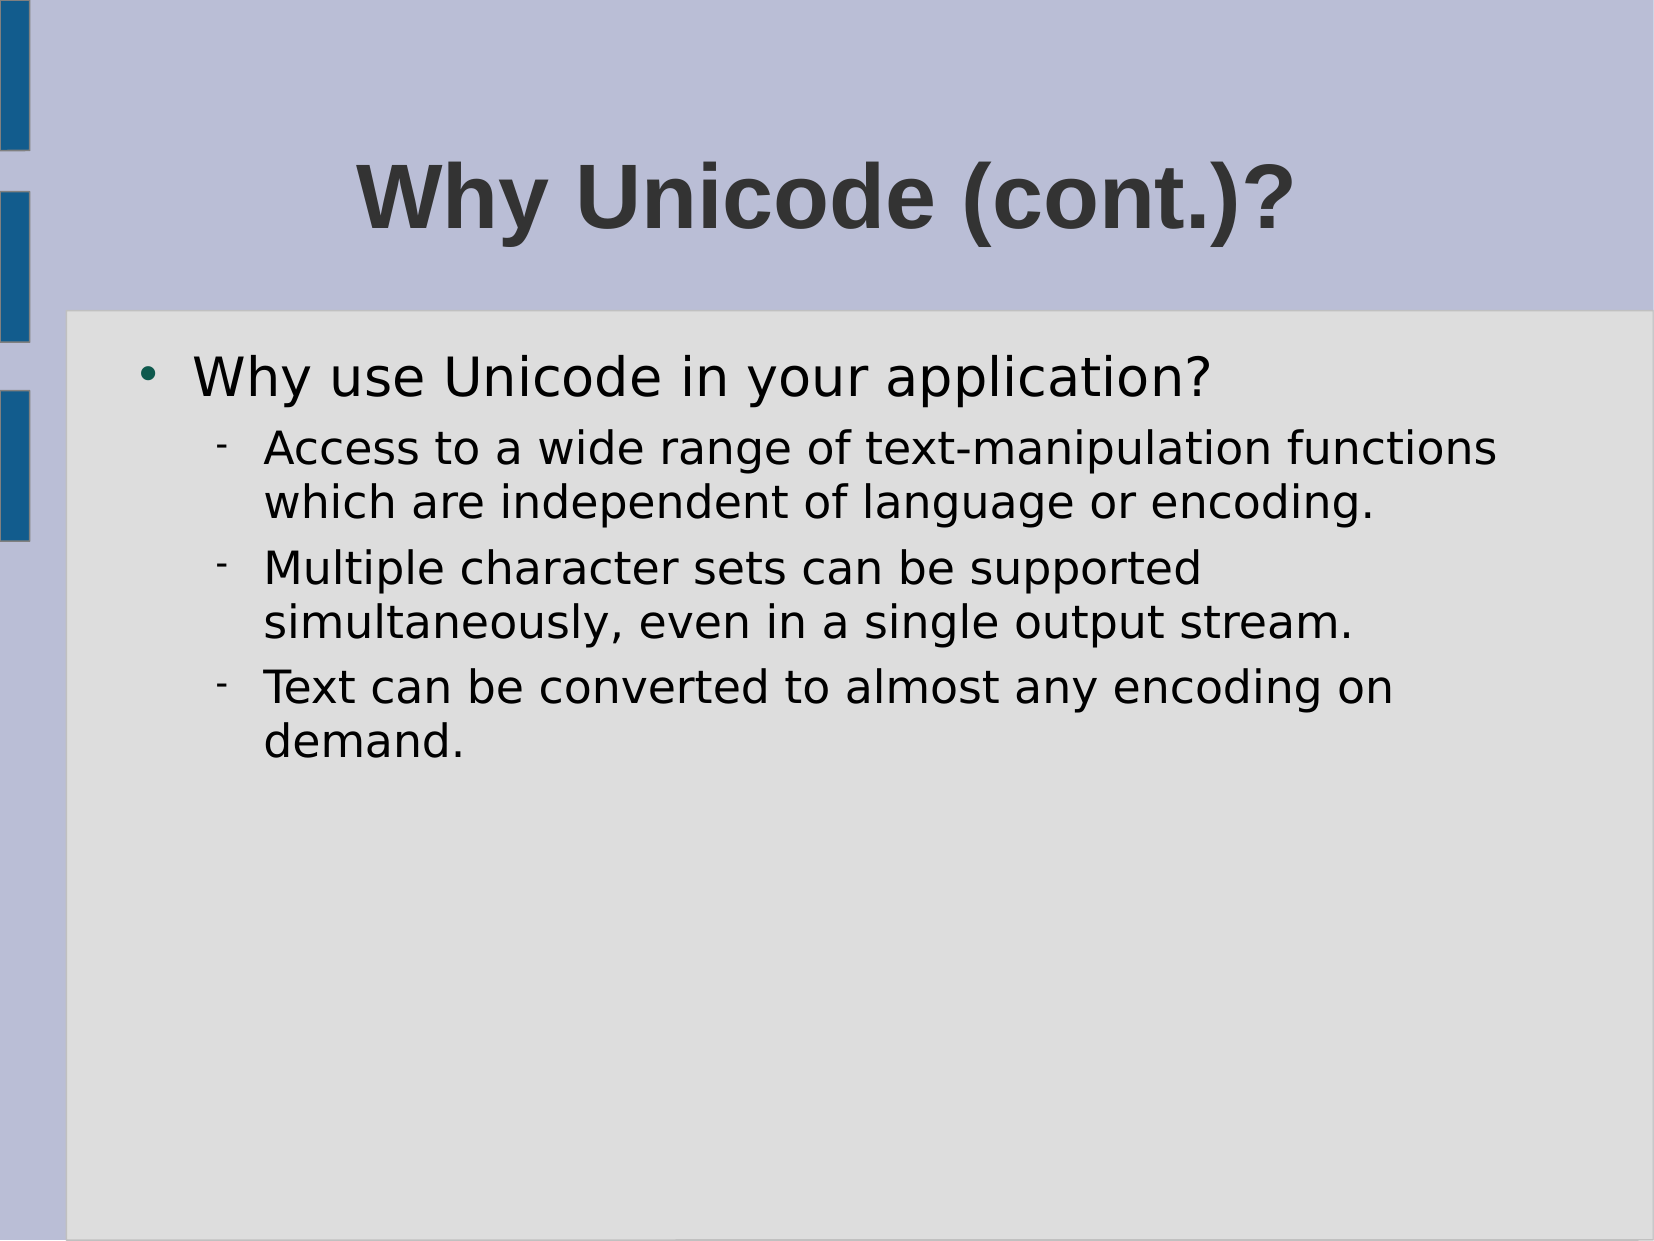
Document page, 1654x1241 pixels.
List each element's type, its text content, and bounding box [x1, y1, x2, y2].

list Why use Unicode in your application? Access to a wide range of text-manipulation functions which are independent of language or encoding. Multiple character sets can be supported simultaneously, even in a single output stream. Text can be converted to almost any encoding on demand. [121, 344, 1534, 1126]
title Why Unicode (cont.)? [121, 91, 1534, 299]
